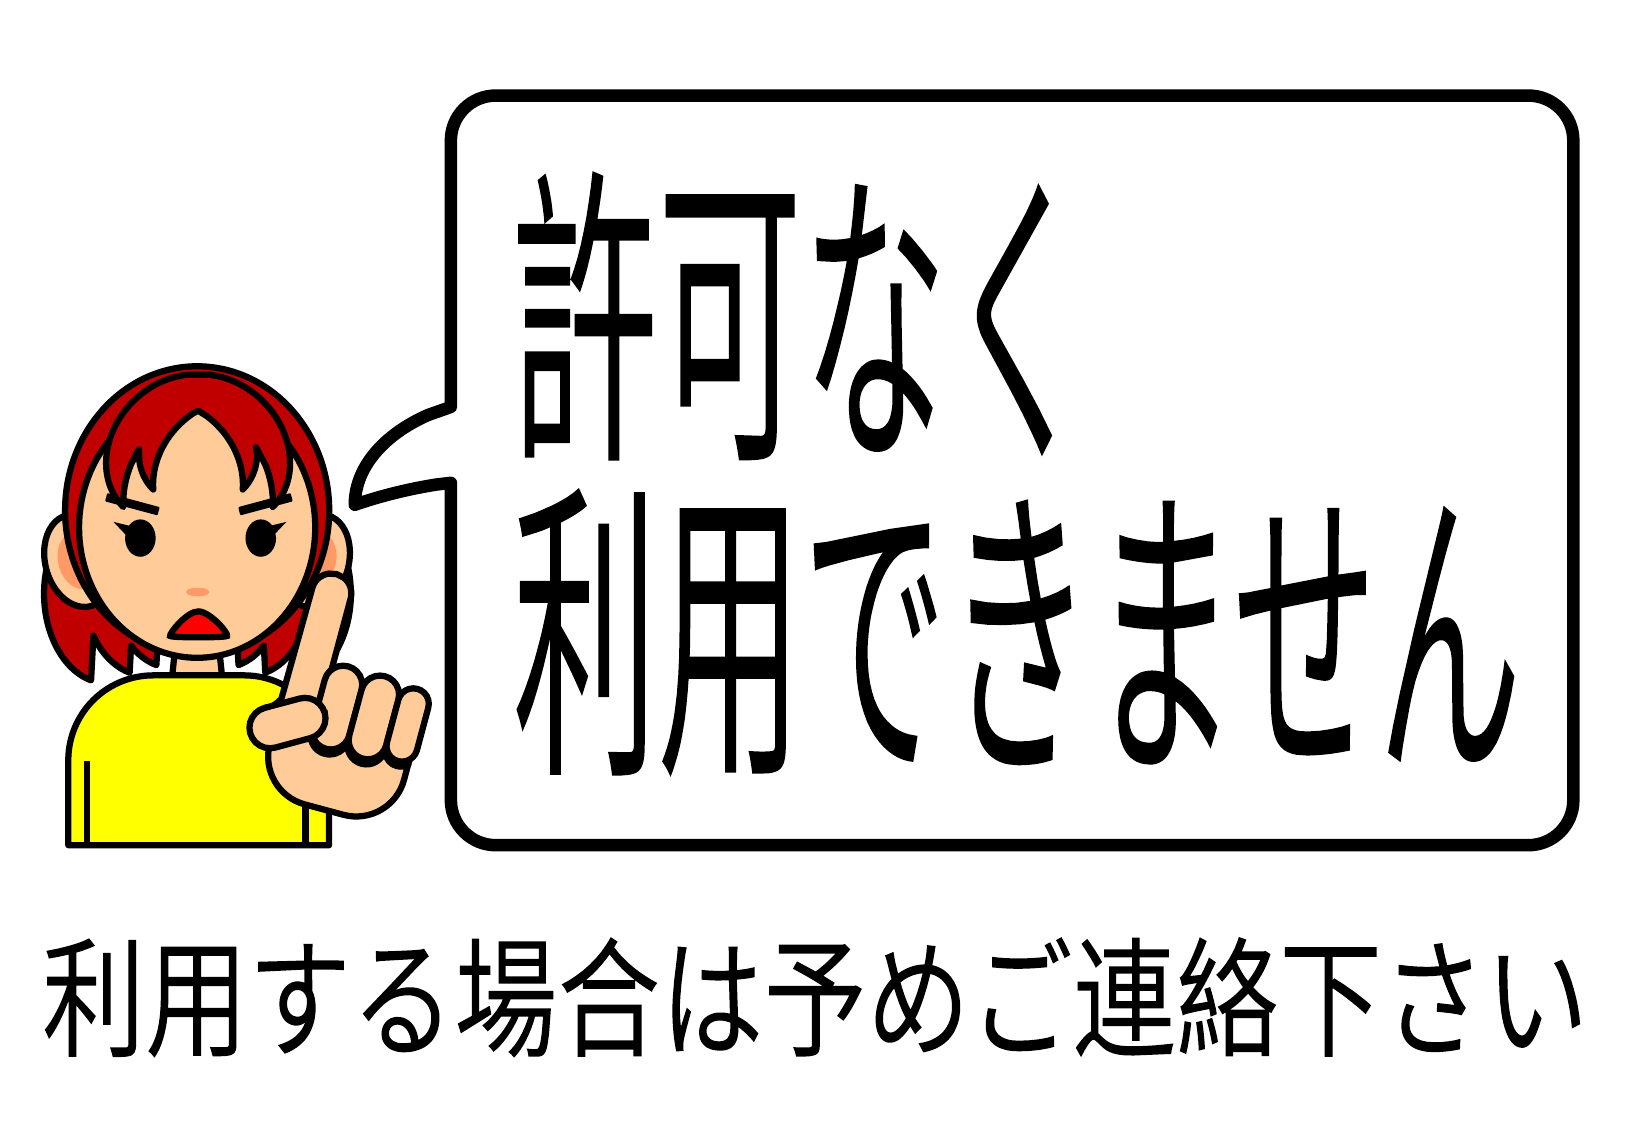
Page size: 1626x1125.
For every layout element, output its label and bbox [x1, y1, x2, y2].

text_box [434, 93, 1576, 848]
text_box [43, 365, 429, 846]
